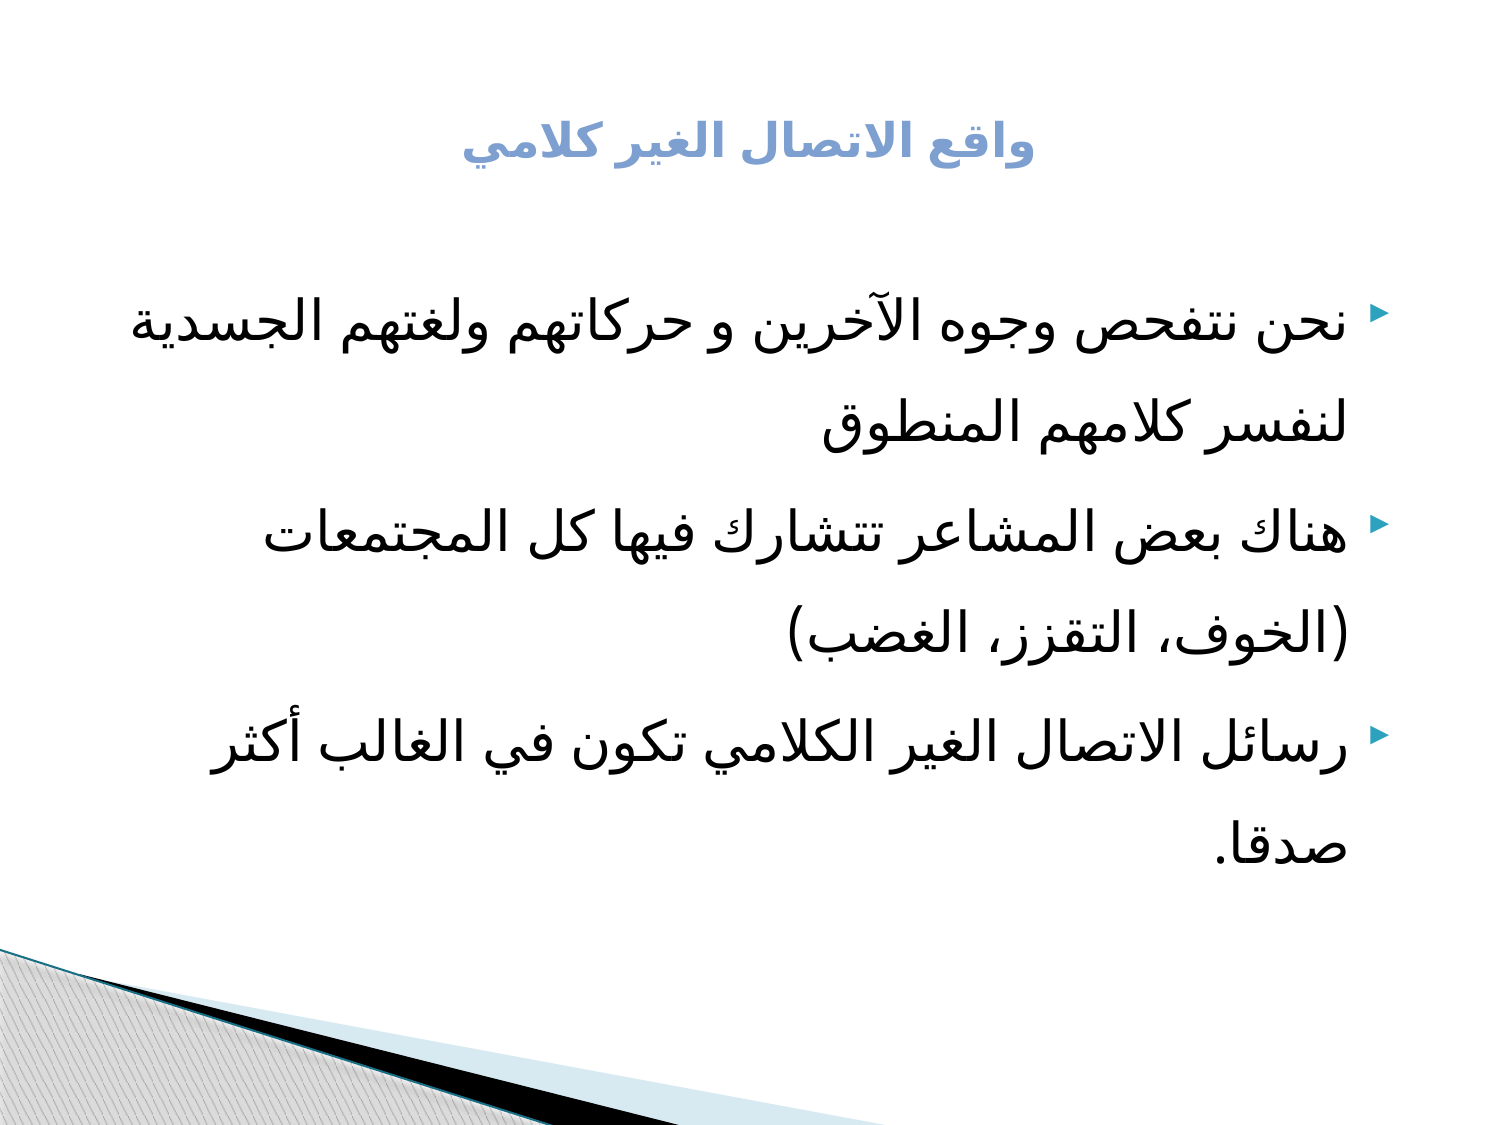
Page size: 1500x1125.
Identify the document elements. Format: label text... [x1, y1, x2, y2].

list نحن نتفحص وجوه الآخرين و حركاتهم ولغتهم الجسدية لنفسر كلامهم المنطوق هناك بعض المشاعر تتشارك فيها كل المجتمعات (الخوف، التقزز، الغضب) رسائل الاتصال الغير الكلامي تكون في الغالب أكثر صدقا. [75, 243, 1425, 986]
title واقع الاتصال الغير كلامي [75, 45, 1425, 233]
